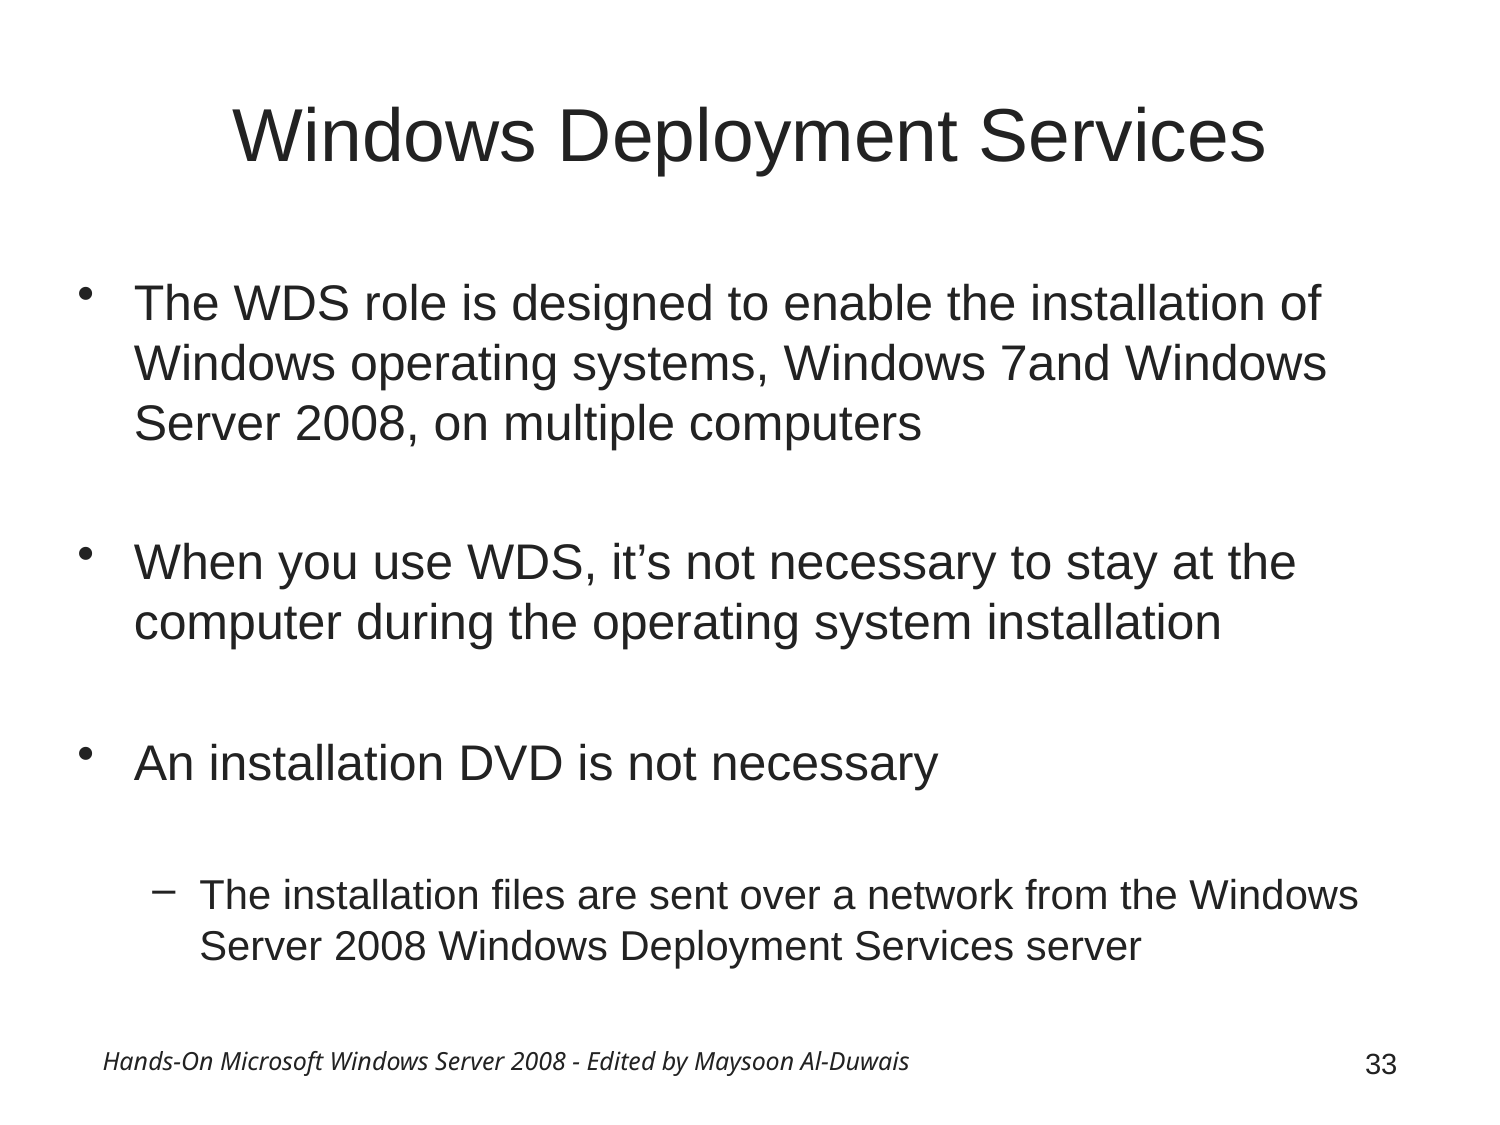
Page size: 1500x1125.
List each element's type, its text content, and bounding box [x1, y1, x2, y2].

list The WDS role is designed to enable the installation of Windows operating systems, Windows 7and Windows Server 2008, on multiple computers When you use WDS, it’s not necessary to stay at the computer during the operating system installation An installation DVD is not necessary The installation files are sent over a network from the Windows Server 2008 Windows Deployment Services server [62, 262, 1426, 1013]
footer Hands-On Microsoft Windows Server 2008 - Edited by Maysoon Al-Duwais [87, 1037, 1074, 1101]
title Windows Deployment Services [87, 37, 1413, 226]
slide_number 33 [1074, 1037, 1413, 1101]
